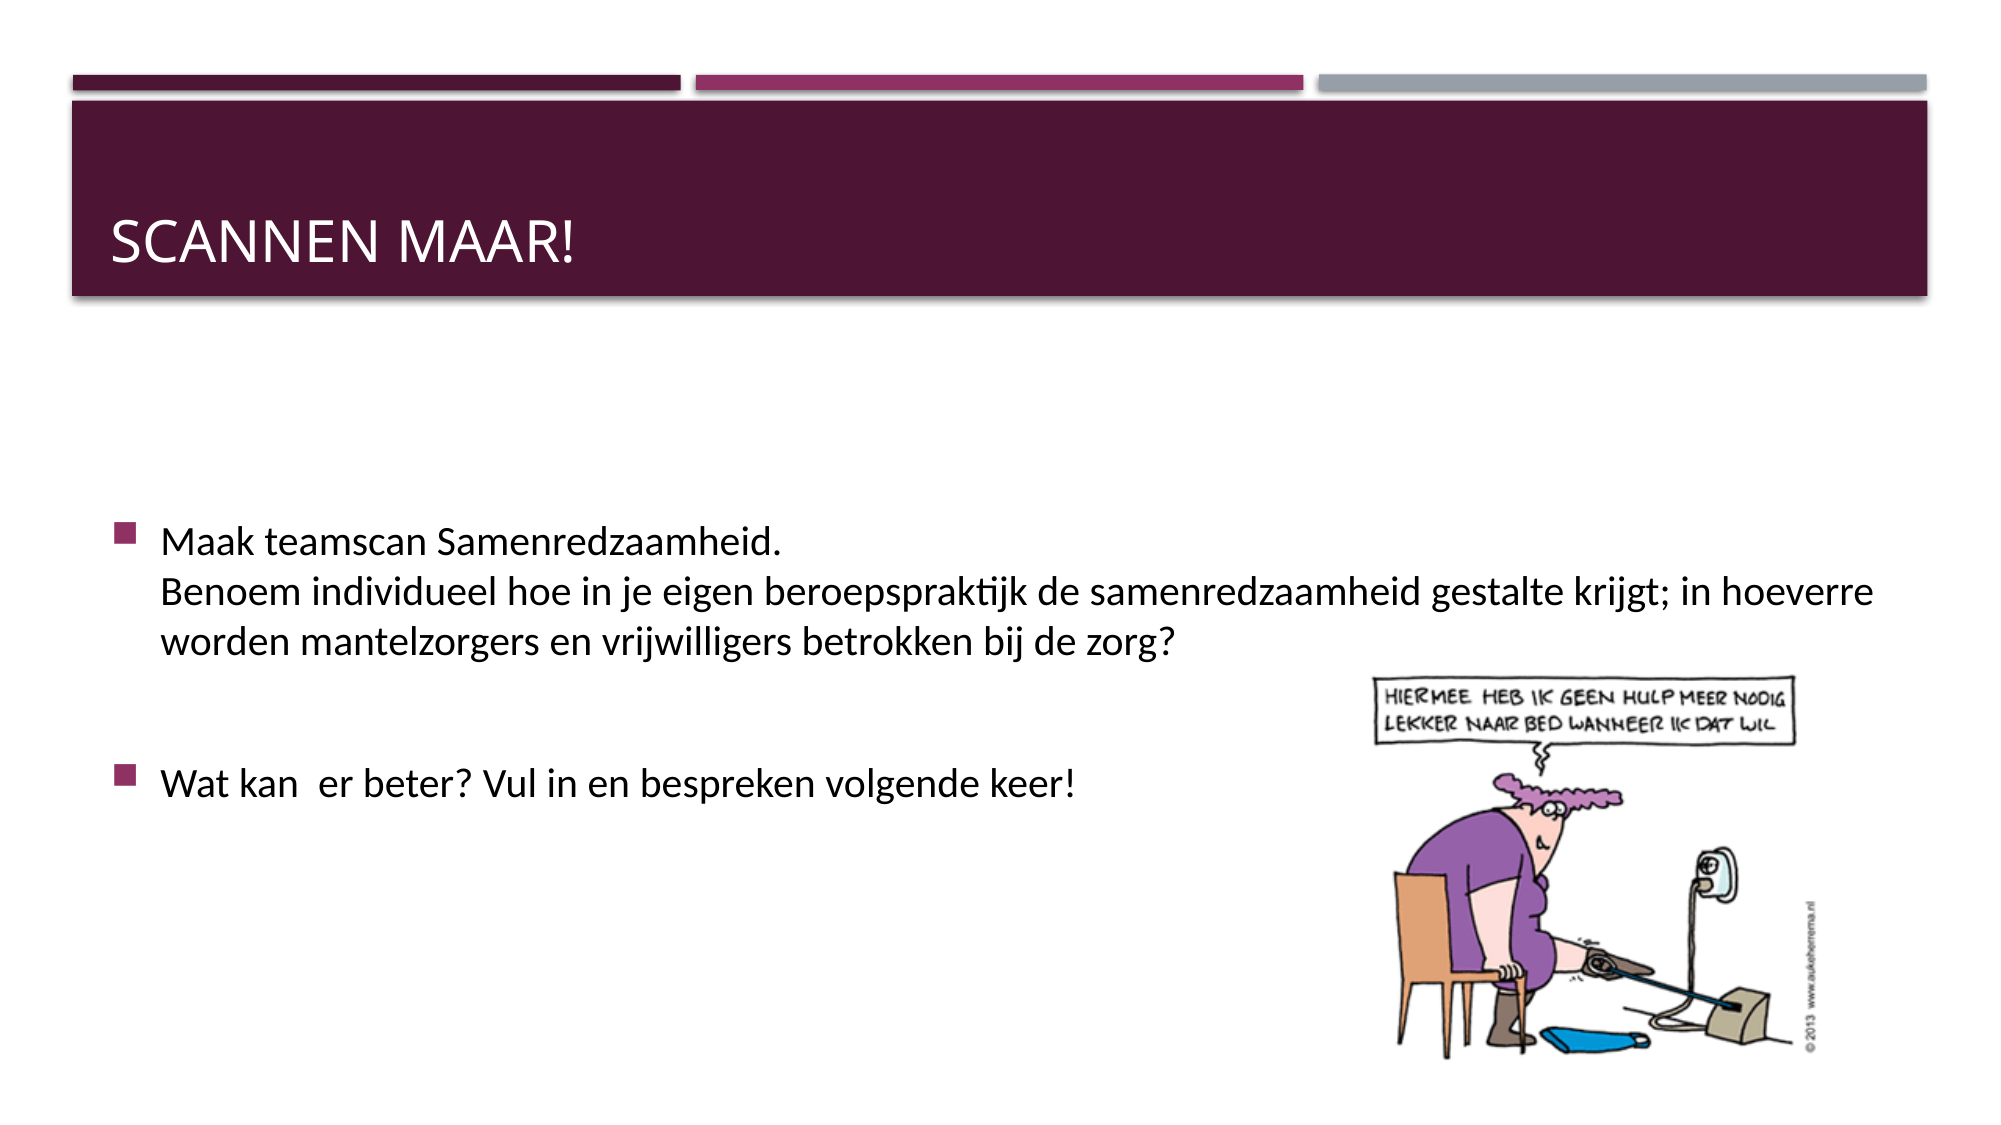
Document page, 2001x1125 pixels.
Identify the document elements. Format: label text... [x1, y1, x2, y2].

title Scannen maar! [95, 115, 1905, 282]
picture [1332, 658, 1834, 1077]
list Maak teamscan Samenredzaamheid. Benoem individueel hoe in je eigen beroepspraktijk de samenredzaamheid gestalte krijgt; in hoeverre worden mantelzorgers en vrijwilligers betrokken bij de zorg? Wat kan er beter? Vul in en bespreken volgende keer! [95, 357, 1905, 962]
